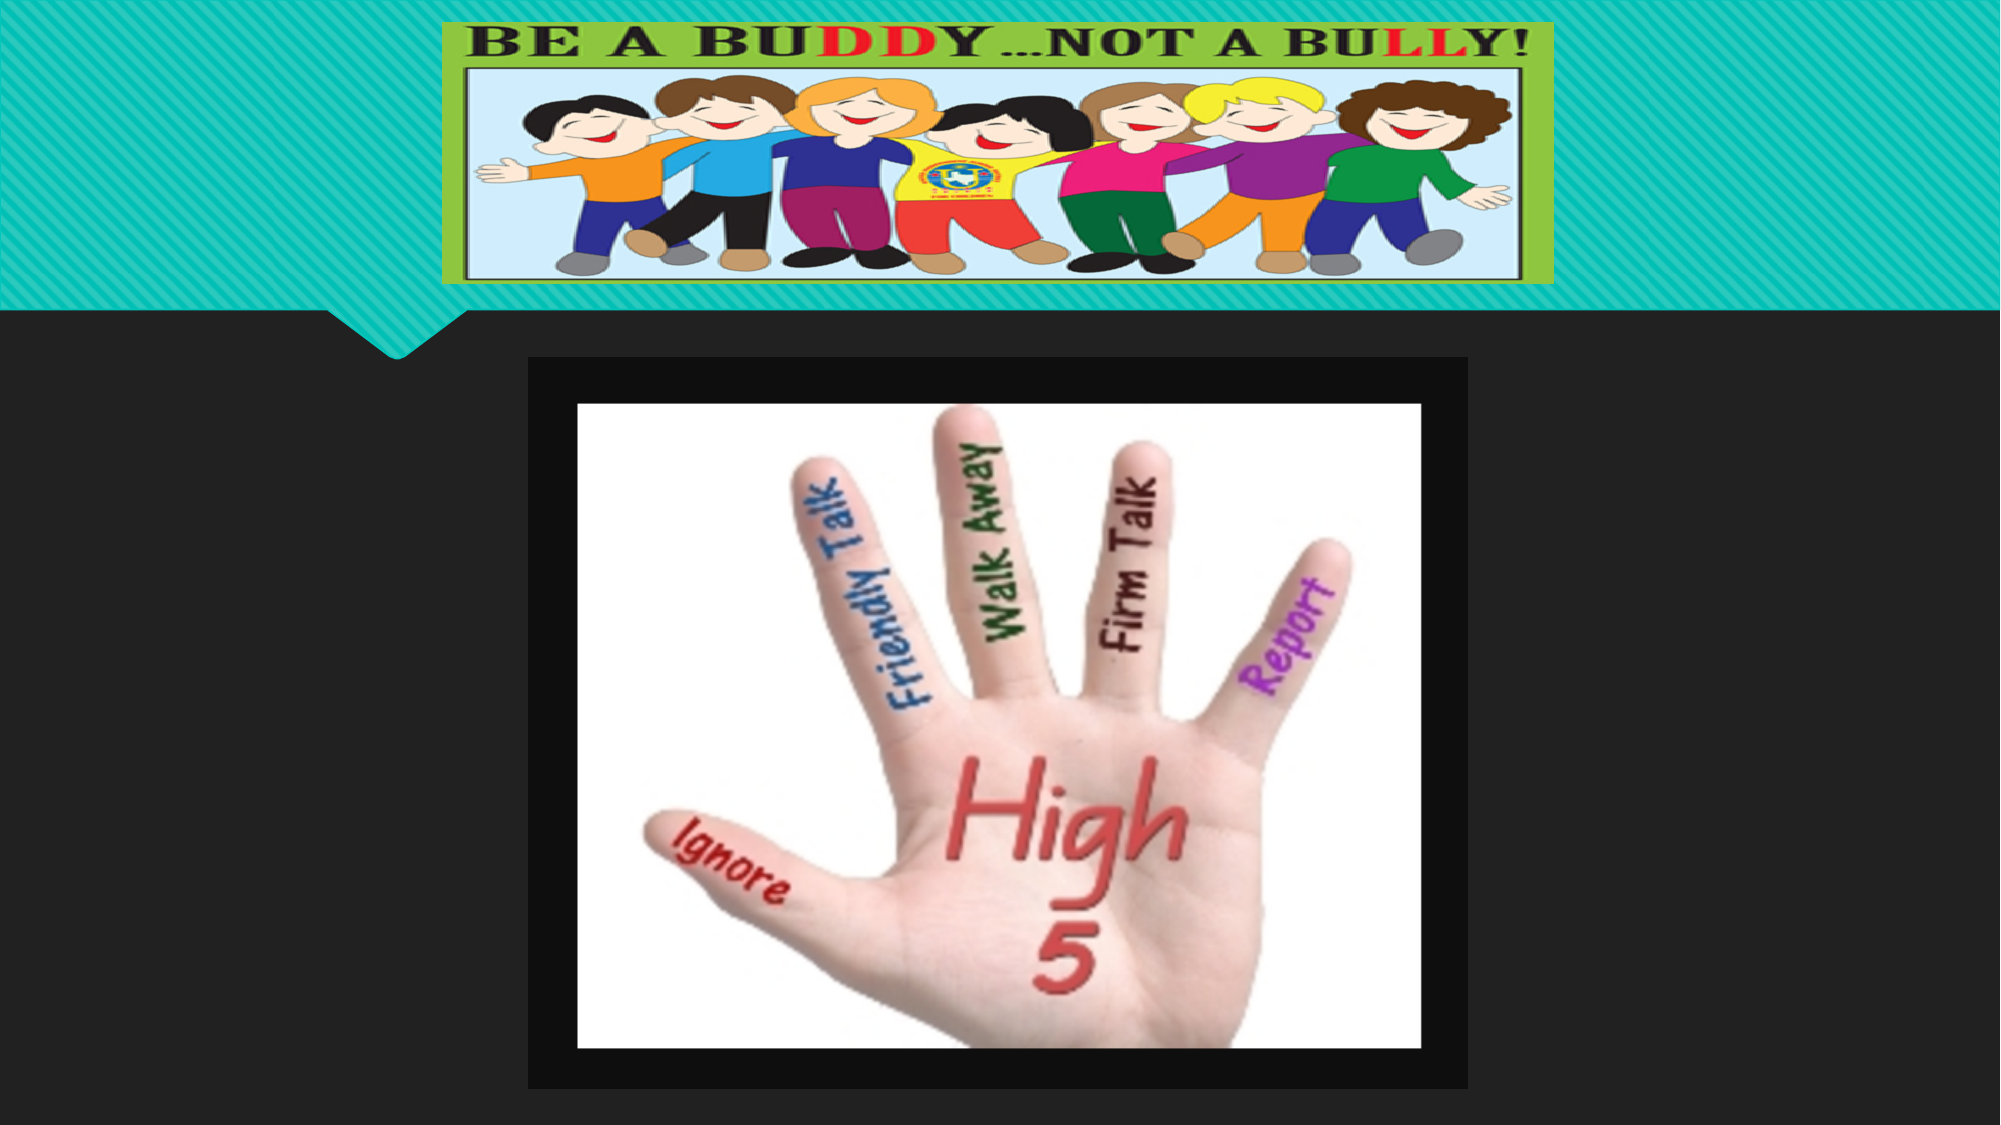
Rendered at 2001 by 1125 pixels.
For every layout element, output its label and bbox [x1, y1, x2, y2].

picture [442, 22, 1554, 284]
picture [528, 356, 1468, 1089]
